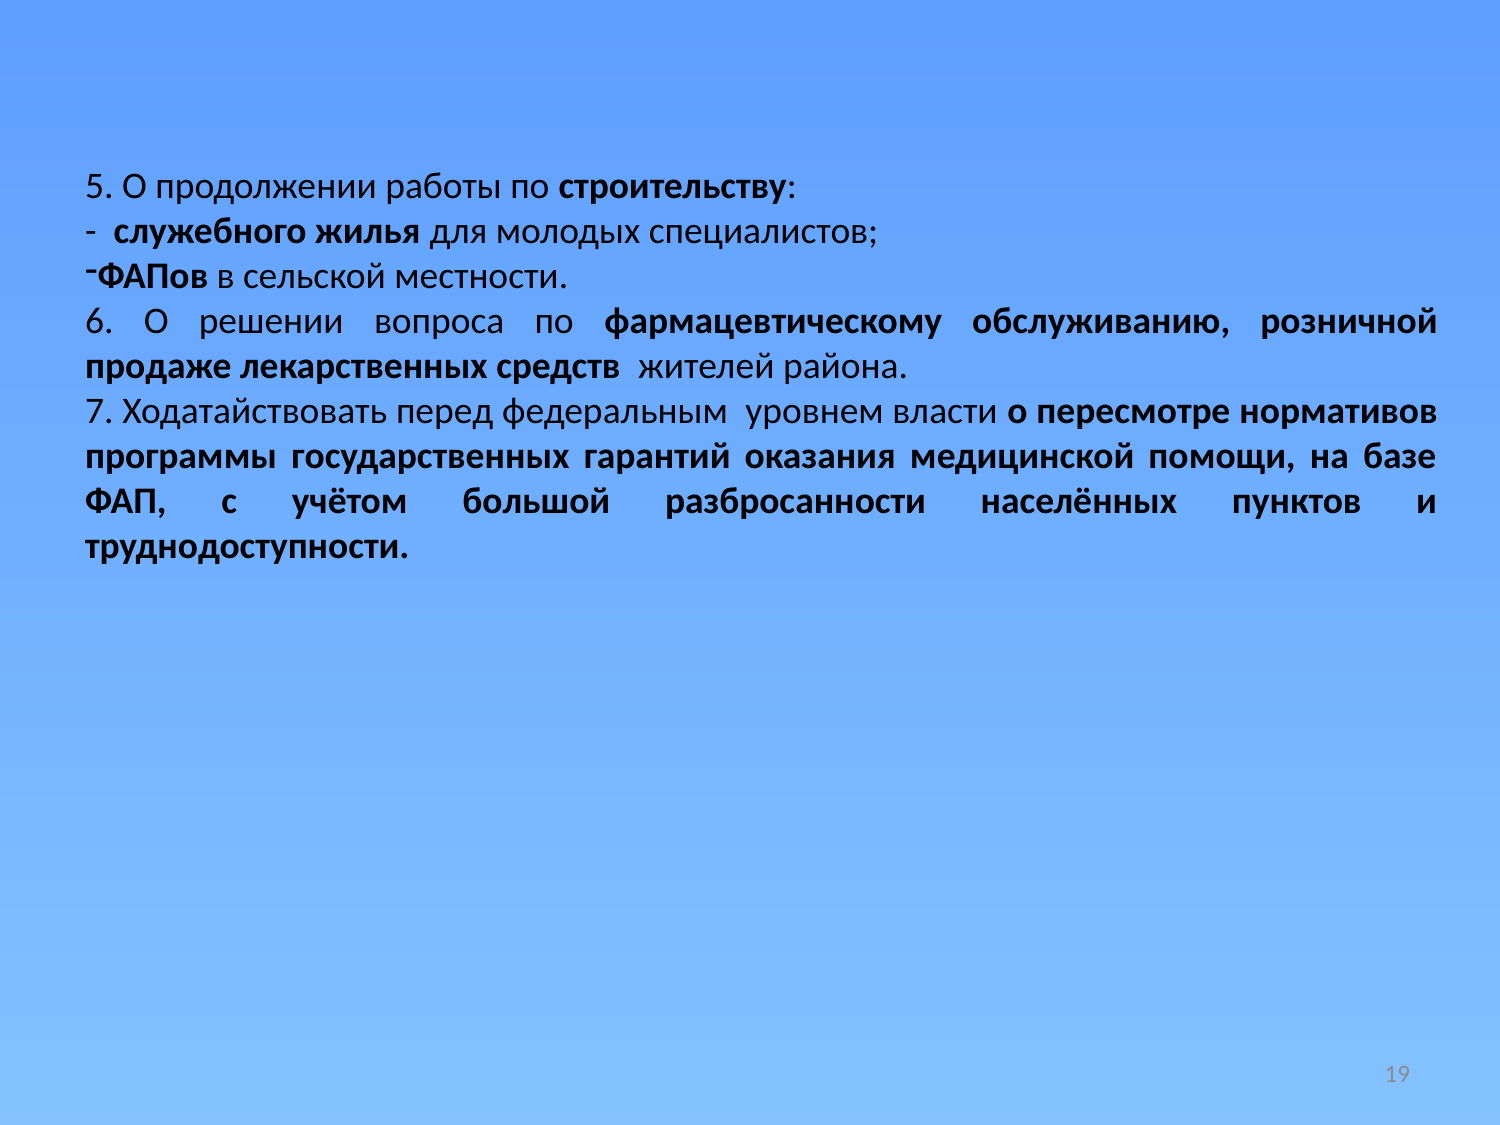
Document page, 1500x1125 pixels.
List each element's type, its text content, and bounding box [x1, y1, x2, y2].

slide_number 19 [1074, 1042, 1425, 1103]
text_box 5. О продолжении работы по строительству: - служебного жилья для молодых специалистов; ФАПов в сельской местности. 6. О решении вопроса по фармацевтическому обслуживанию, розничной продаже лекарственных средств жителей района. 7. Ходатайствовать перед федеральным уровнем власти о пересмотре нормативов программы государственных гарантий оказания медицинской помощи, на базе ФАП, с учётом большой разбросанности населённых пунктов и труднодоступности. [70, 108, 1454, 709]
